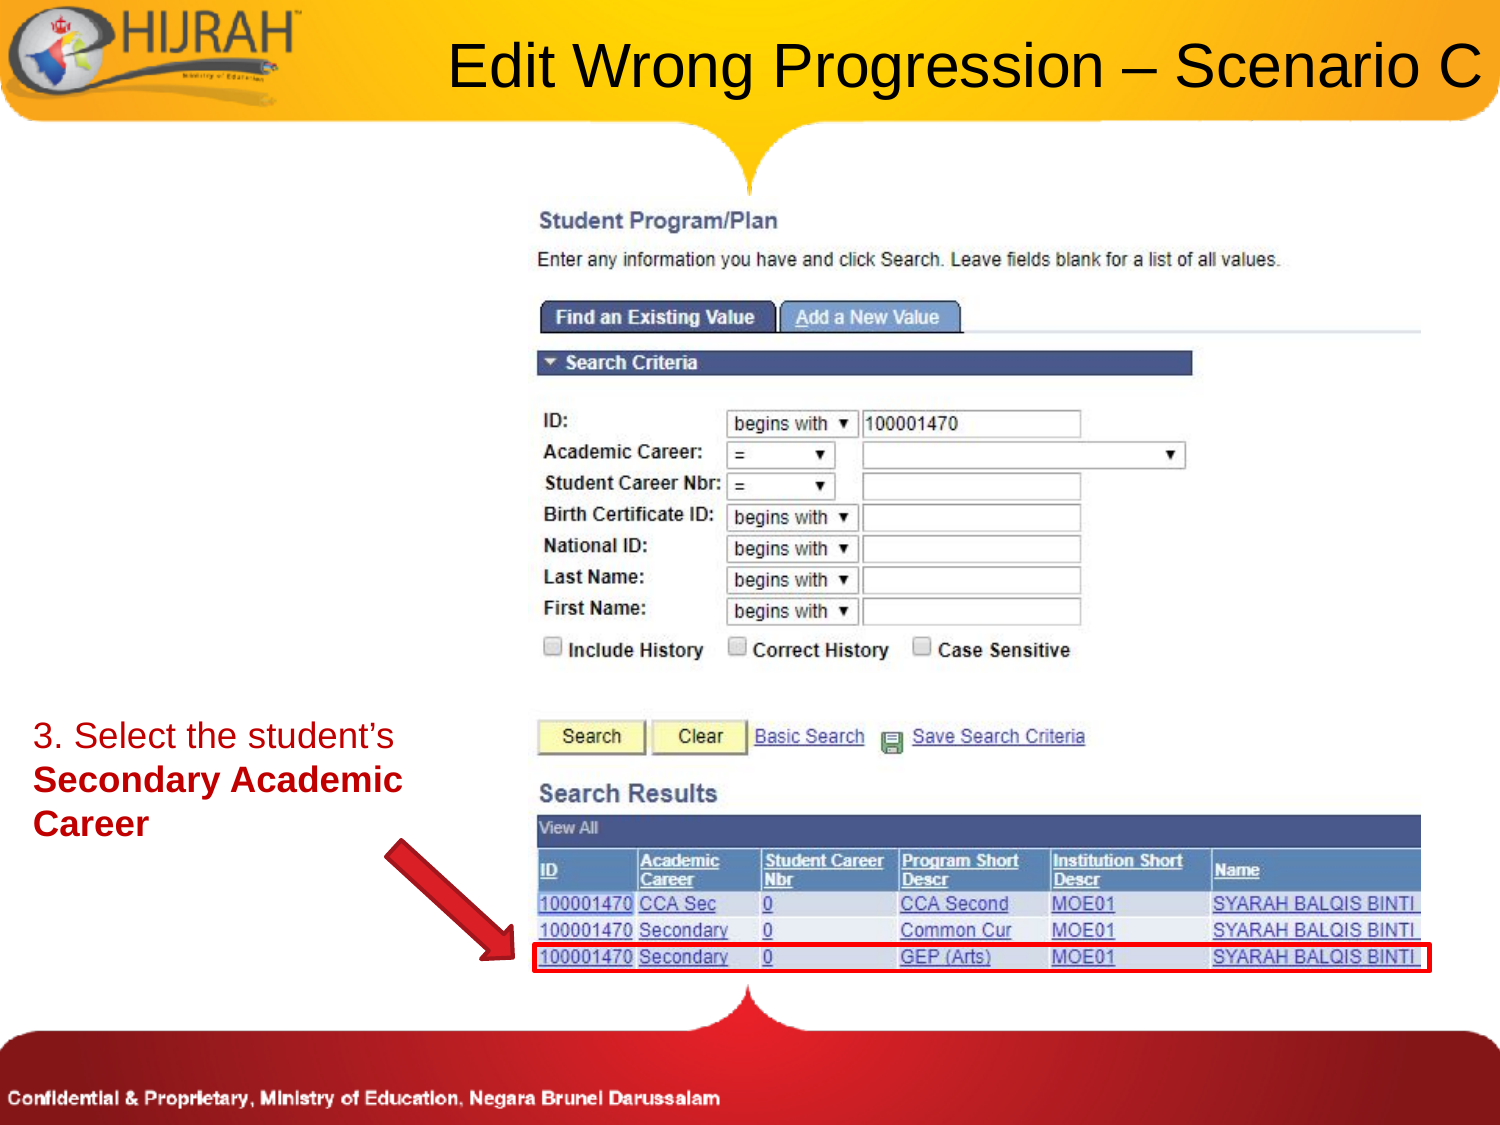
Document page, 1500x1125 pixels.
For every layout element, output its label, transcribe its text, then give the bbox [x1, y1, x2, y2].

picture [0, 0, 1500, 1125]
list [527, 196, 1421, 985]
title Edit Wrong Progression – Scenario C [324, 0, 1500, 126]
text_box [384, 838, 515, 962]
text_box 3. Select the student’s Secondary Academic Career [18, 704, 449, 852]
text_box [1424, 944, 1430, 972]
